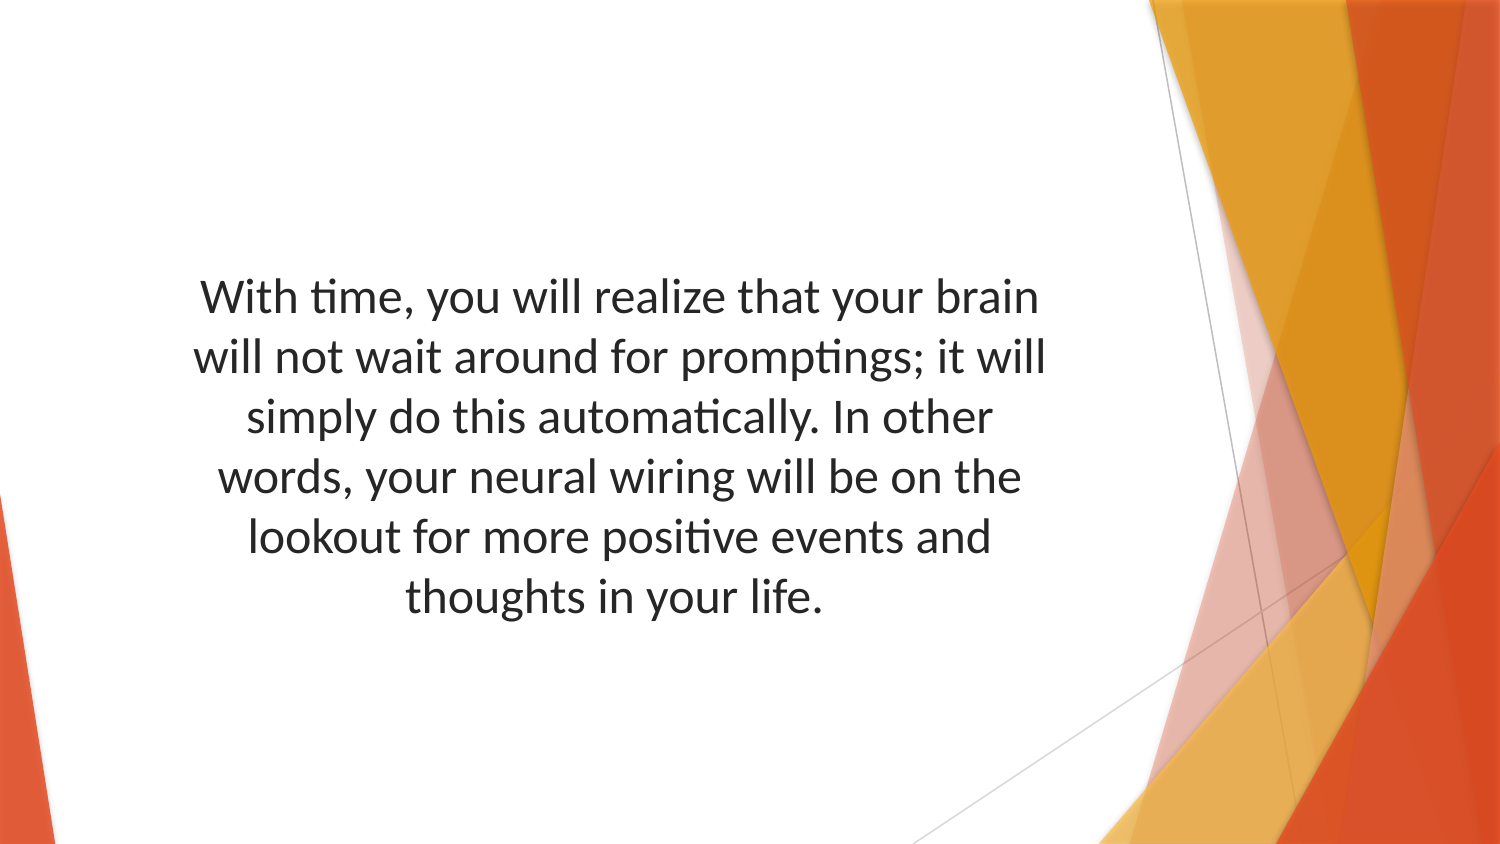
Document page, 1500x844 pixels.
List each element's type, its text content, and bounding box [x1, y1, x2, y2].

list With time, you will realize that your brain will not wait around for promptings; it will simply do this automatically. In other words, your neural wiring will be on the lookout for more positive events and thoughts in your life. [171, 256, 1069, 718]
